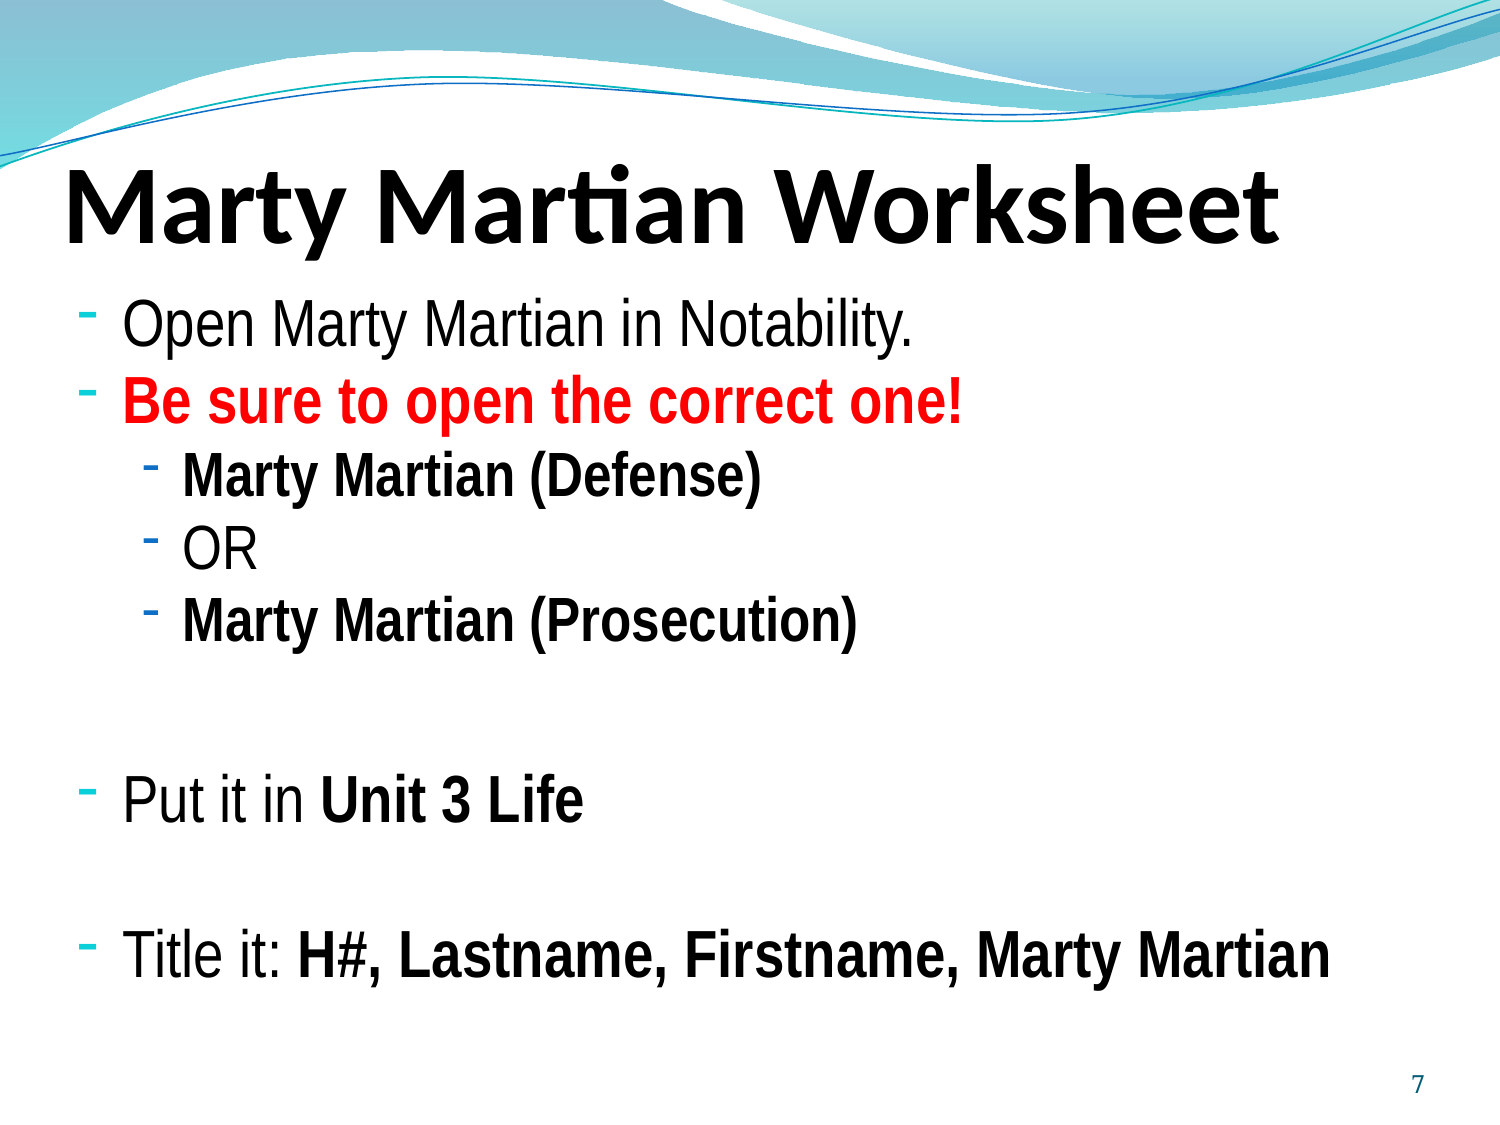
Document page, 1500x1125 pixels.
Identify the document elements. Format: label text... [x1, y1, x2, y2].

title Marty Martian Worksheet [62, 124, 1363, 266]
list Open Marty Martian in Notability. Be sure to open the correct one! Marty Martian (Defense) OR Marty Martian (Prosecution) Put it in Unit 3 Life Title it: H#, Lastname, Firstname, Marty Martian [62, 287, 1438, 1076]
slide_number 7 [1299, 1042, 1425, 1103]
